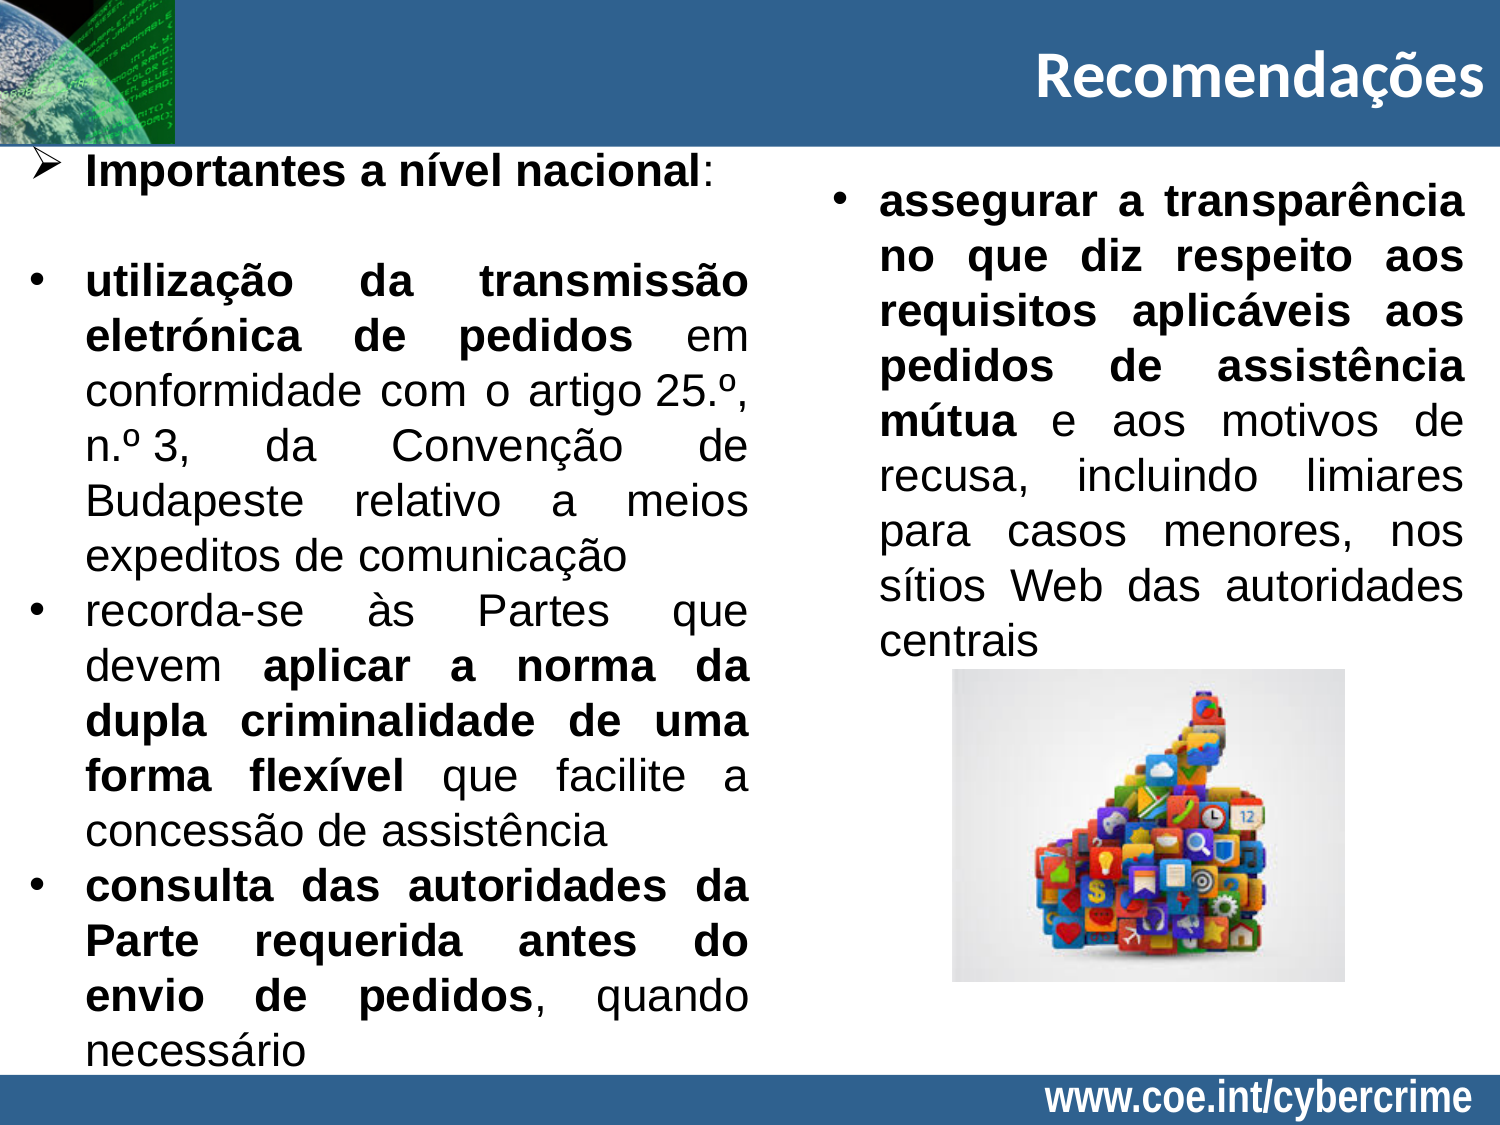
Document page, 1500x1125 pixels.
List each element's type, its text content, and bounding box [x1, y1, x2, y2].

text_box www.coe.int/cybercrime [1030, 1059, 1500, 1125]
text_box Importantes a nível nacional: utilização da transmissão eletrónica de pedidos em conformidade com o artigo 25.º, n.º 3, da Convenção de Budapeste relativo a meios expeditos de comunicação recorda-se às Partes que devem aplicar a norma da dupla criminalidade de uma forma flexível que facilite a concessão de assistência consulta das autoridades da Parte requerida antes do envio de pedidos, quando necessário [14, 133, 765, 1084]
picture [0, 0, 175, 144]
text_box Recomendações [179, 0, 1500, 149]
picture [952, 668, 1346, 982]
text_box [0, 1073, 1030, 1125]
text_box assegurar a transparência no que diz respeito aos requisitos aplicáveis aos pedidos de assistência mútua e aos motivos de recusa, incluindo limiares para casos menores, nos sítios Web das autoridades centrais [817, 163, 1481, 783]
